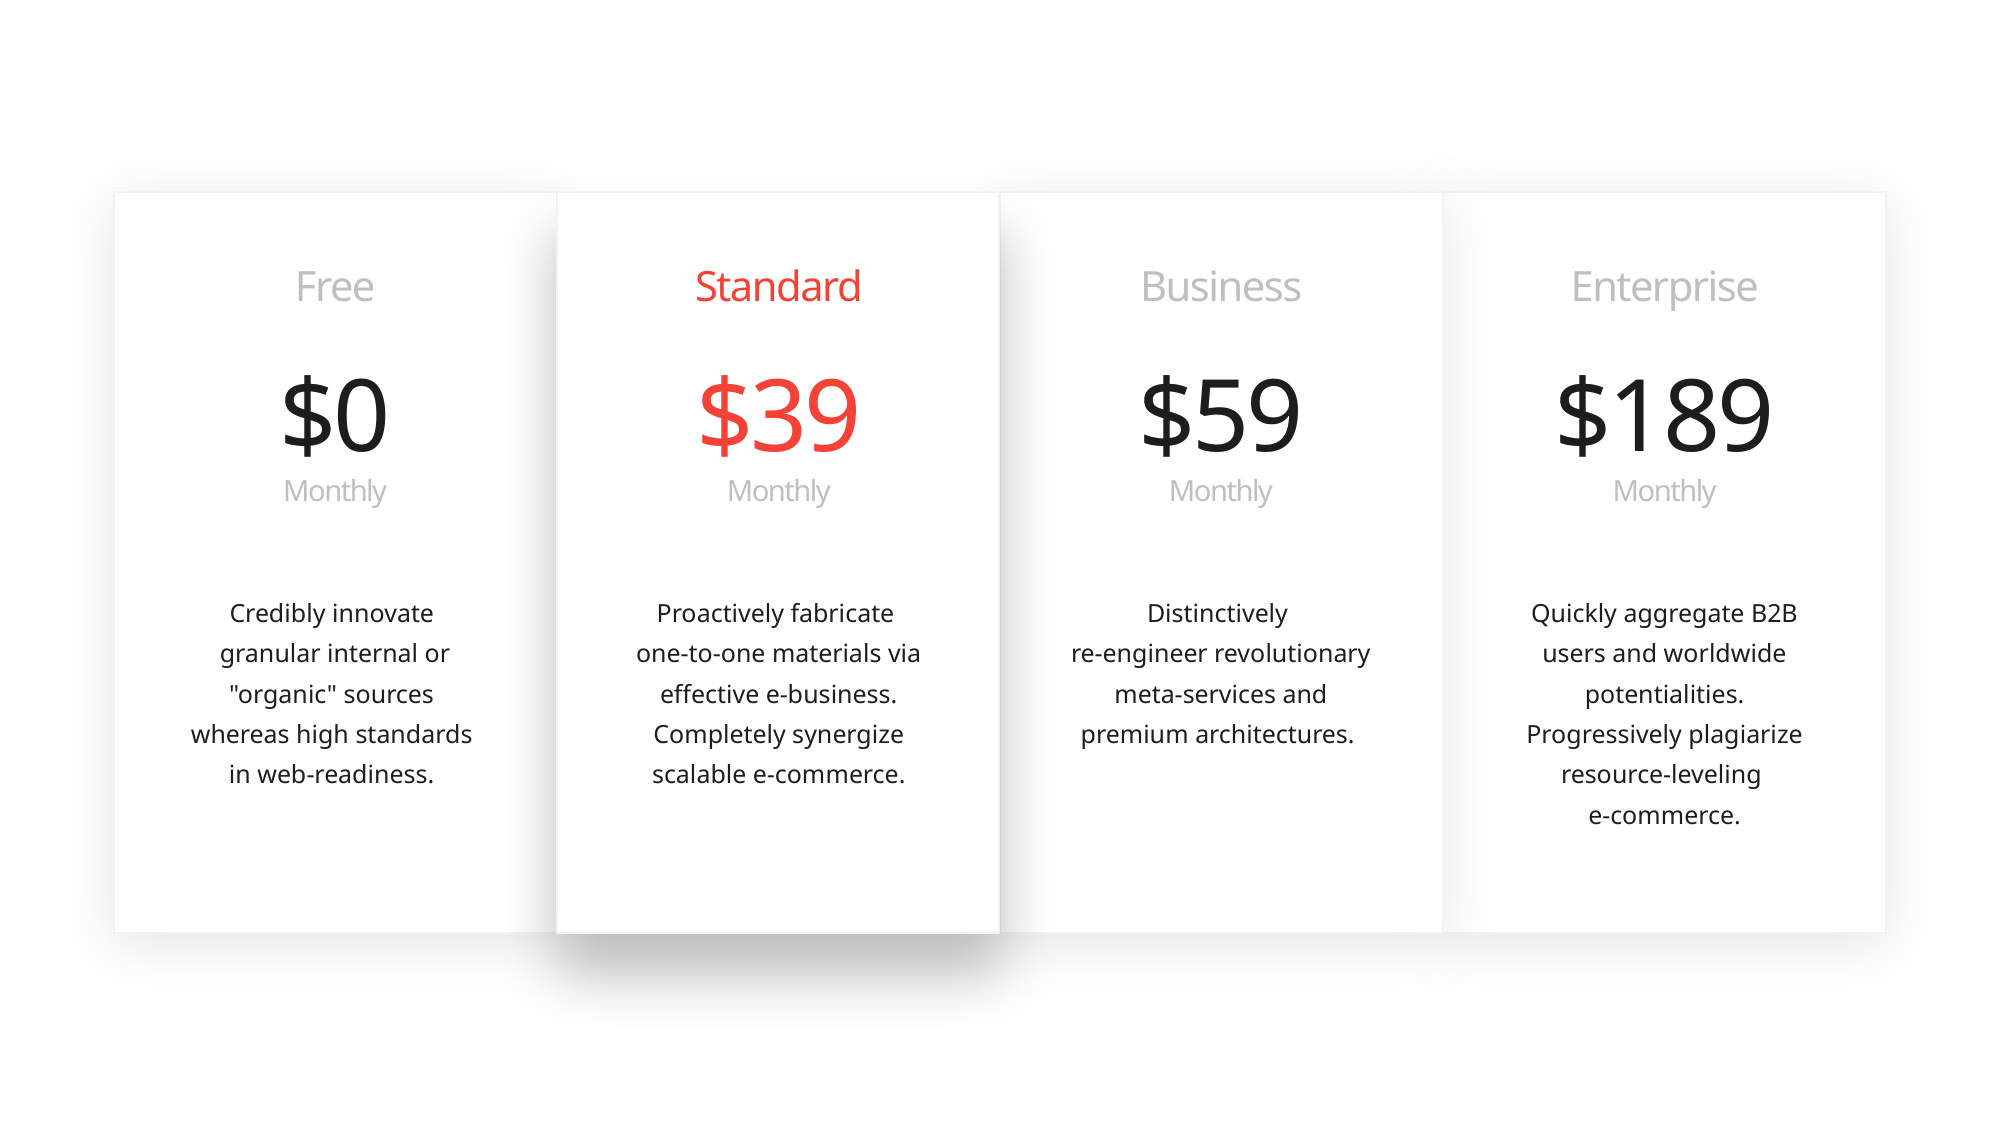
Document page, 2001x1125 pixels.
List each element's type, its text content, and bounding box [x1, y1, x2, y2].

text_box Enterprise [1570, 259, 1759, 310]
text_box Free [294, 259, 376, 310]
text_box $39 [696, 351, 862, 472]
text_box Business [1139, 259, 1303, 310]
text_box Monthly [1168, 472, 1273, 508]
text_box $59 [1138, 351, 1304, 472]
text_box Distinctively re-engineer revolutionary meta-services and premium architectures. [1069, 586, 1373, 749]
text_box Standard [694, 259, 863, 310]
text_box Credibly innovate granular internal or "organic" sources whereas high standards in web-readiness. [183, 586, 488, 789]
text_box Monthly [1612, 472, 1717, 508]
text_box [1444, 191, 1887, 934]
text_box [113, 191, 556, 934]
text_box Monthly [283, 472, 388, 508]
text_box Monthly [726, 472, 831, 508]
text_box Quickly aggregate B2B users and worldwide potentialities. Progressively plagiarize resource-leveling e-commerce. [1512, 586, 1817, 830]
text_box [556, 191, 1000, 934]
text_box [1000, 191, 1444, 934]
text_box Proactively fabricate one-to-one materials via effective e-business. Completely synergize scalable e-commerce. [615, 586, 943, 789]
text_box $189 [1554, 351, 1775, 472]
text_box $0 [279, 351, 391, 472]
